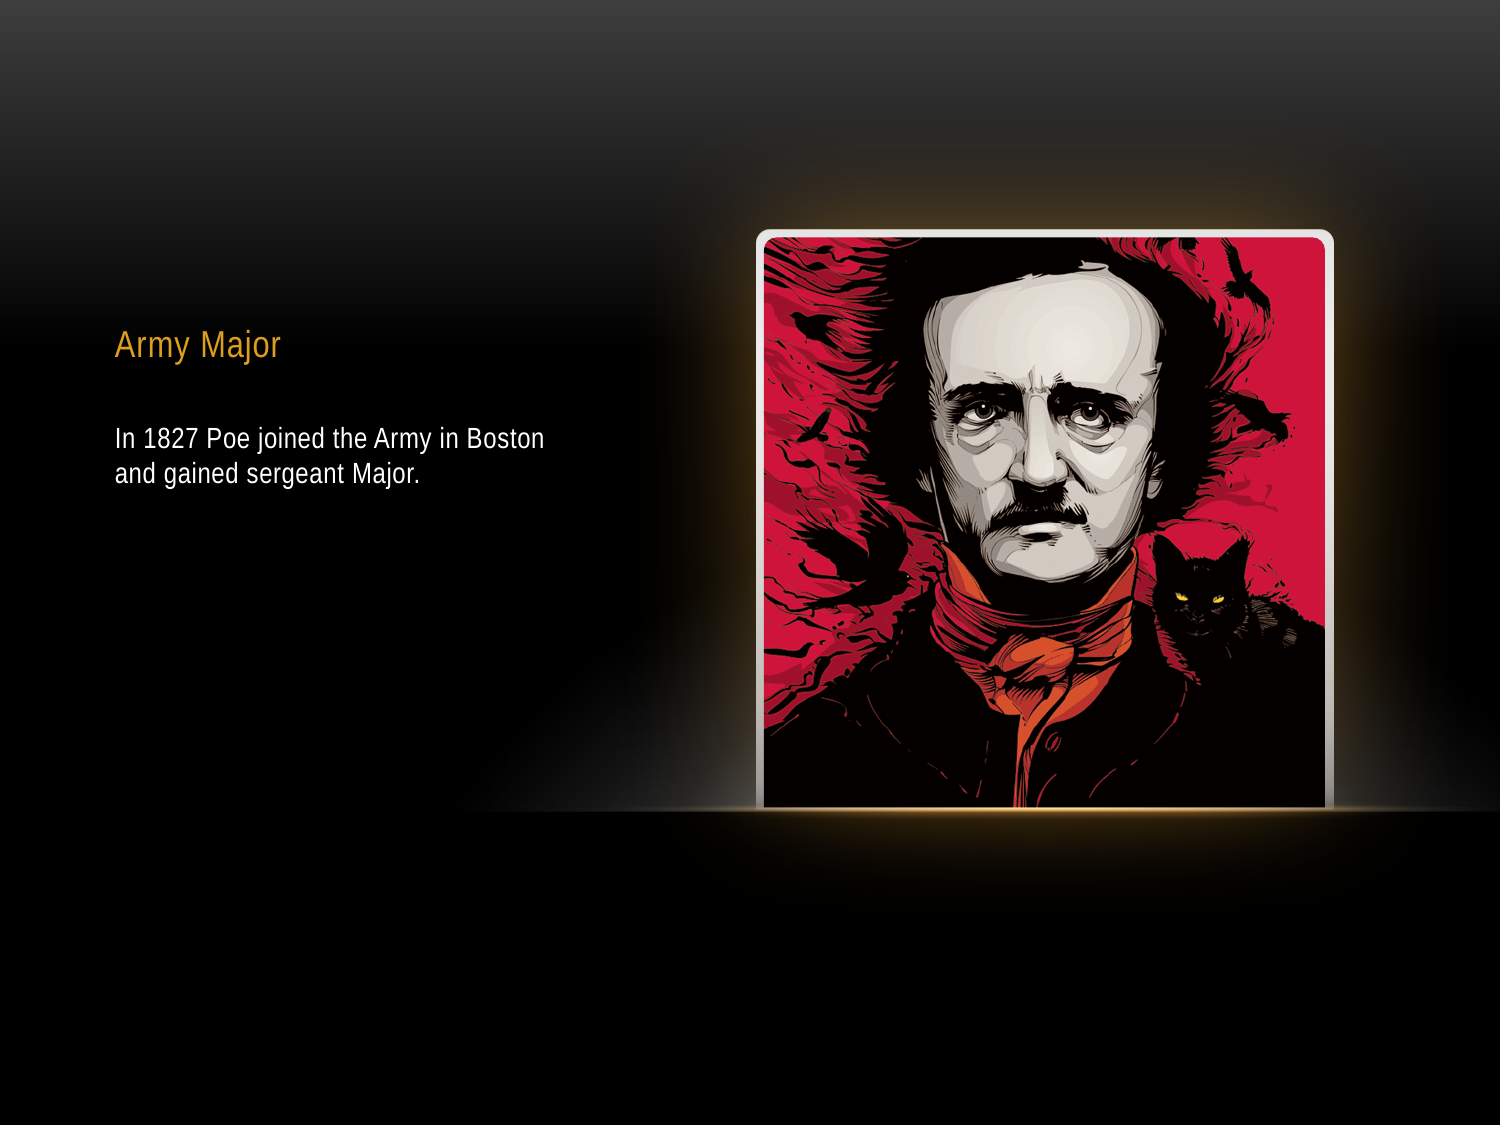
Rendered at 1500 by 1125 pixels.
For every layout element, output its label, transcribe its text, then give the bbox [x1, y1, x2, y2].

title Army Major [99, 237, 588, 417]
list In 1827 Poe joined the Army in Boston and gained sergeant Major. [99, 417, 588, 813]
picture [0, 0, 1500, 1125]
